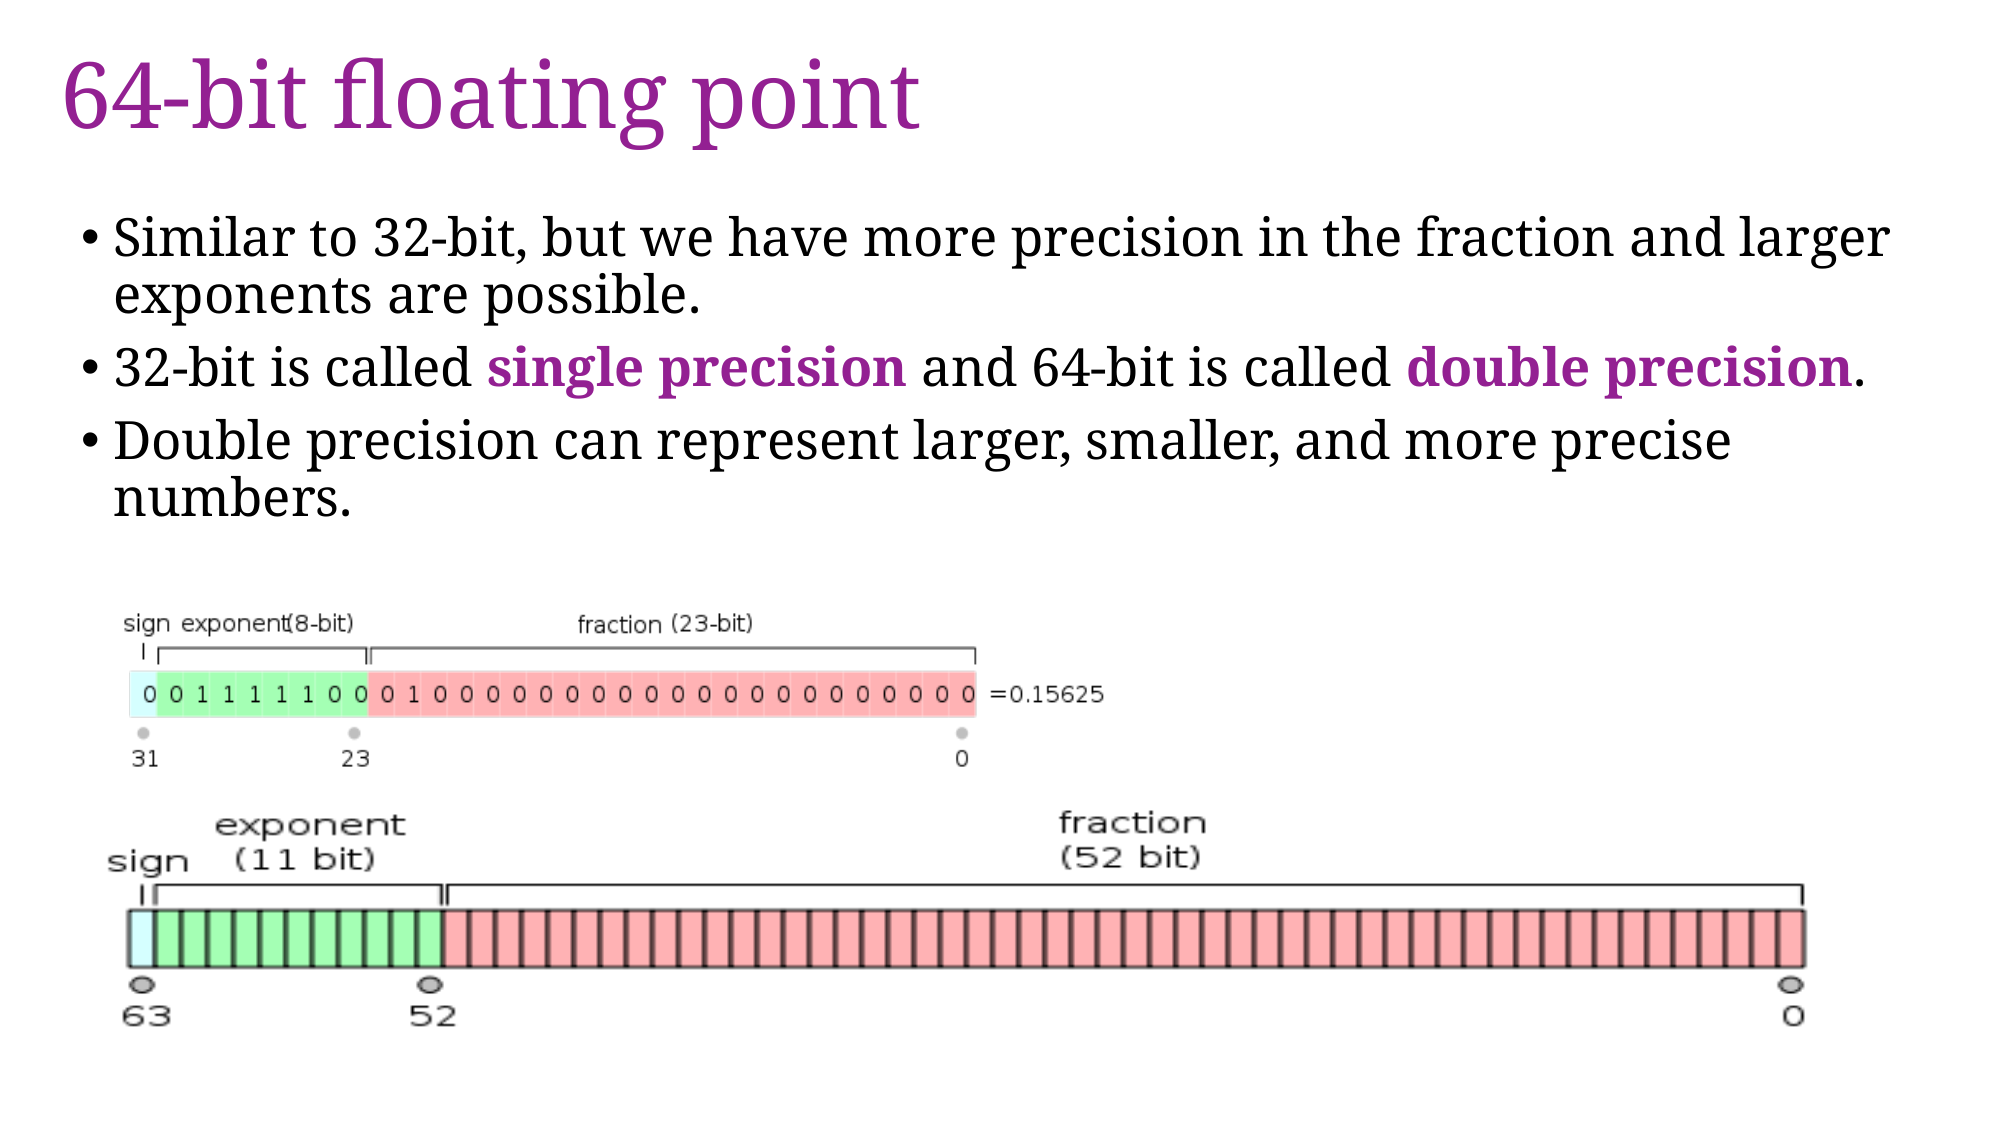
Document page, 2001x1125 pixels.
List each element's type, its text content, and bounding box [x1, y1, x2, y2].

picture [100, 584, 1120, 790]
title 64-bit floating point [45, 26, 1955, 172]
picture [66, 801, 1863, 1055]
list Similar to 32-bit, but we have more precision in the fraction and larger exponents are possible. 32-bit is called single precision and 64-bit is called double precision. Double precision can represent larger, smaller, and more precise numbers. [66, 203, 1955, 539]
